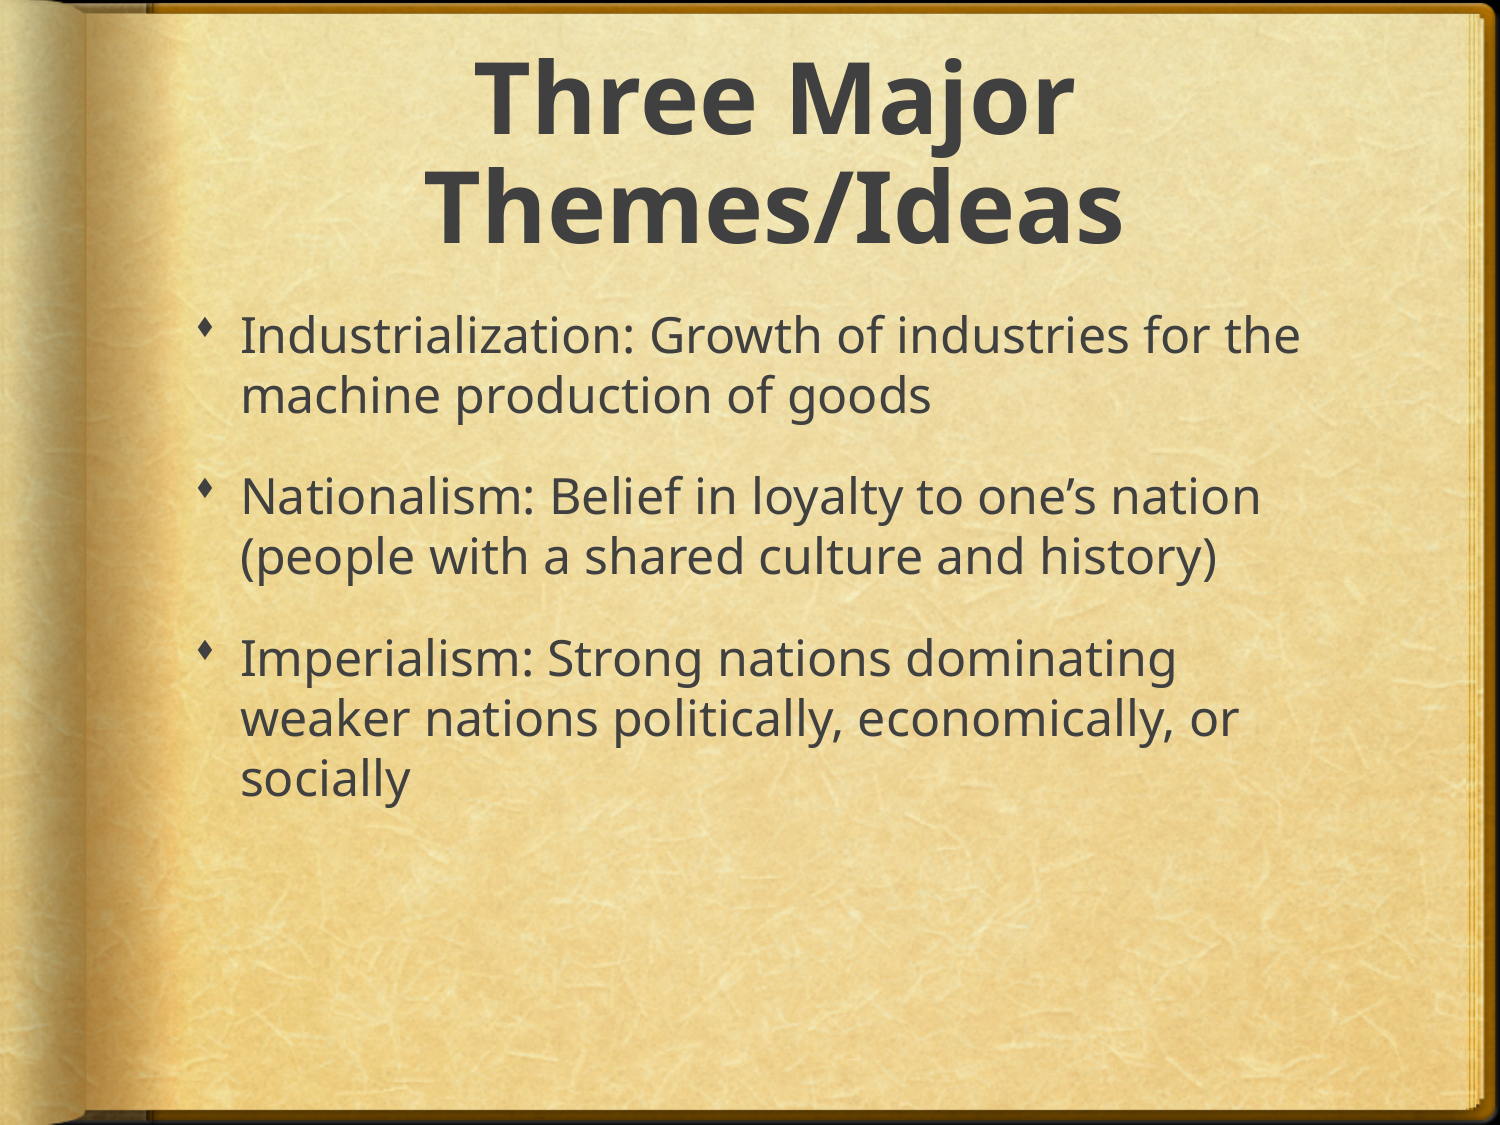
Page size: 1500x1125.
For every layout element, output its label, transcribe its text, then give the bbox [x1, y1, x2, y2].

picture [0, 0, 1500, 1125]
list Industrialization: Growth of industries for the machine production of goods Nationalism: Belief in loyalty to one’s nation (people with a shared culture and history) Imperialism: Strong nations dominating weaker nations politically, economically, or socially [178, 295, 1372, 1005]
title Three Major Themes/Ideas [178, 45, 1372, 265]
